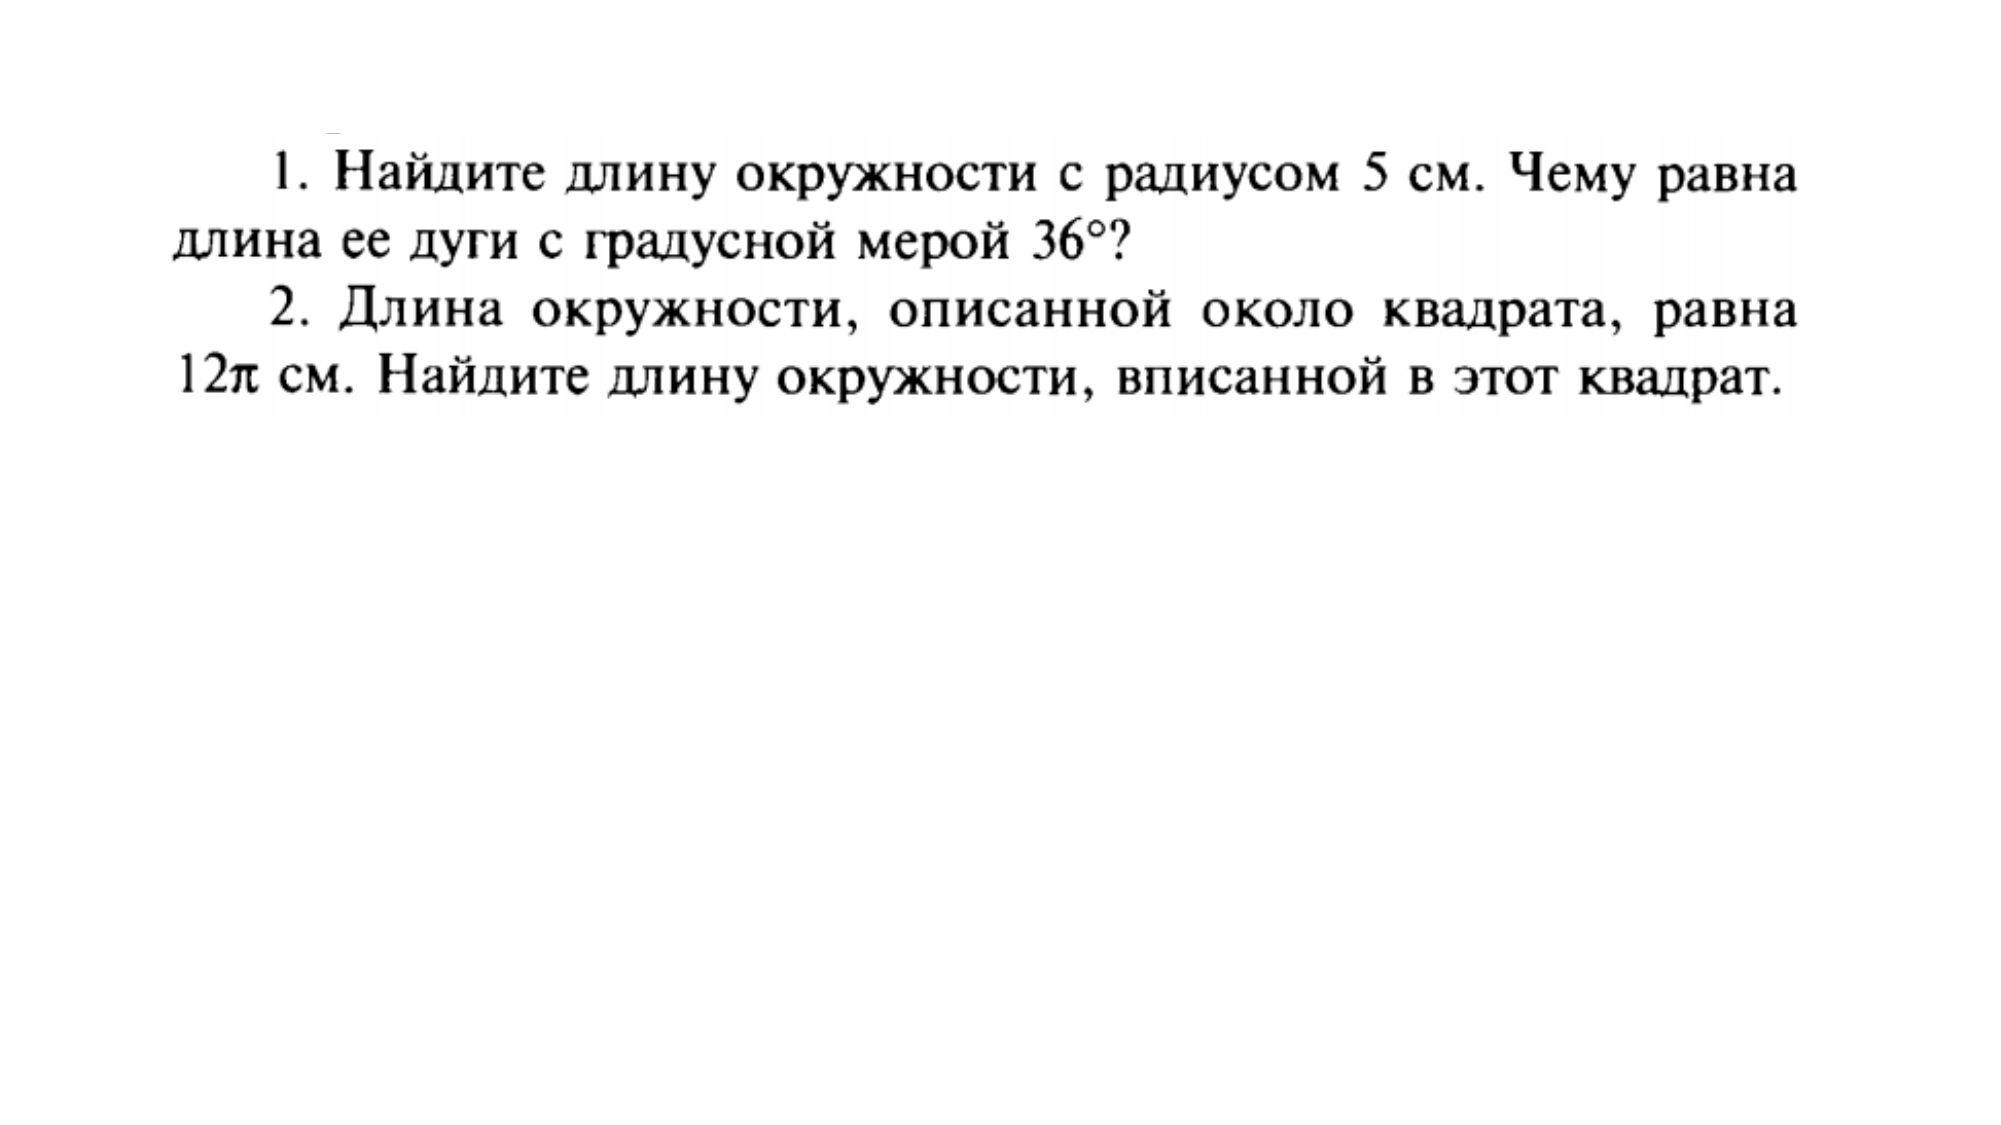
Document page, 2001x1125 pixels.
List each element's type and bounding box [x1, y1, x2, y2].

picture [118, 133, 1883, 417]
